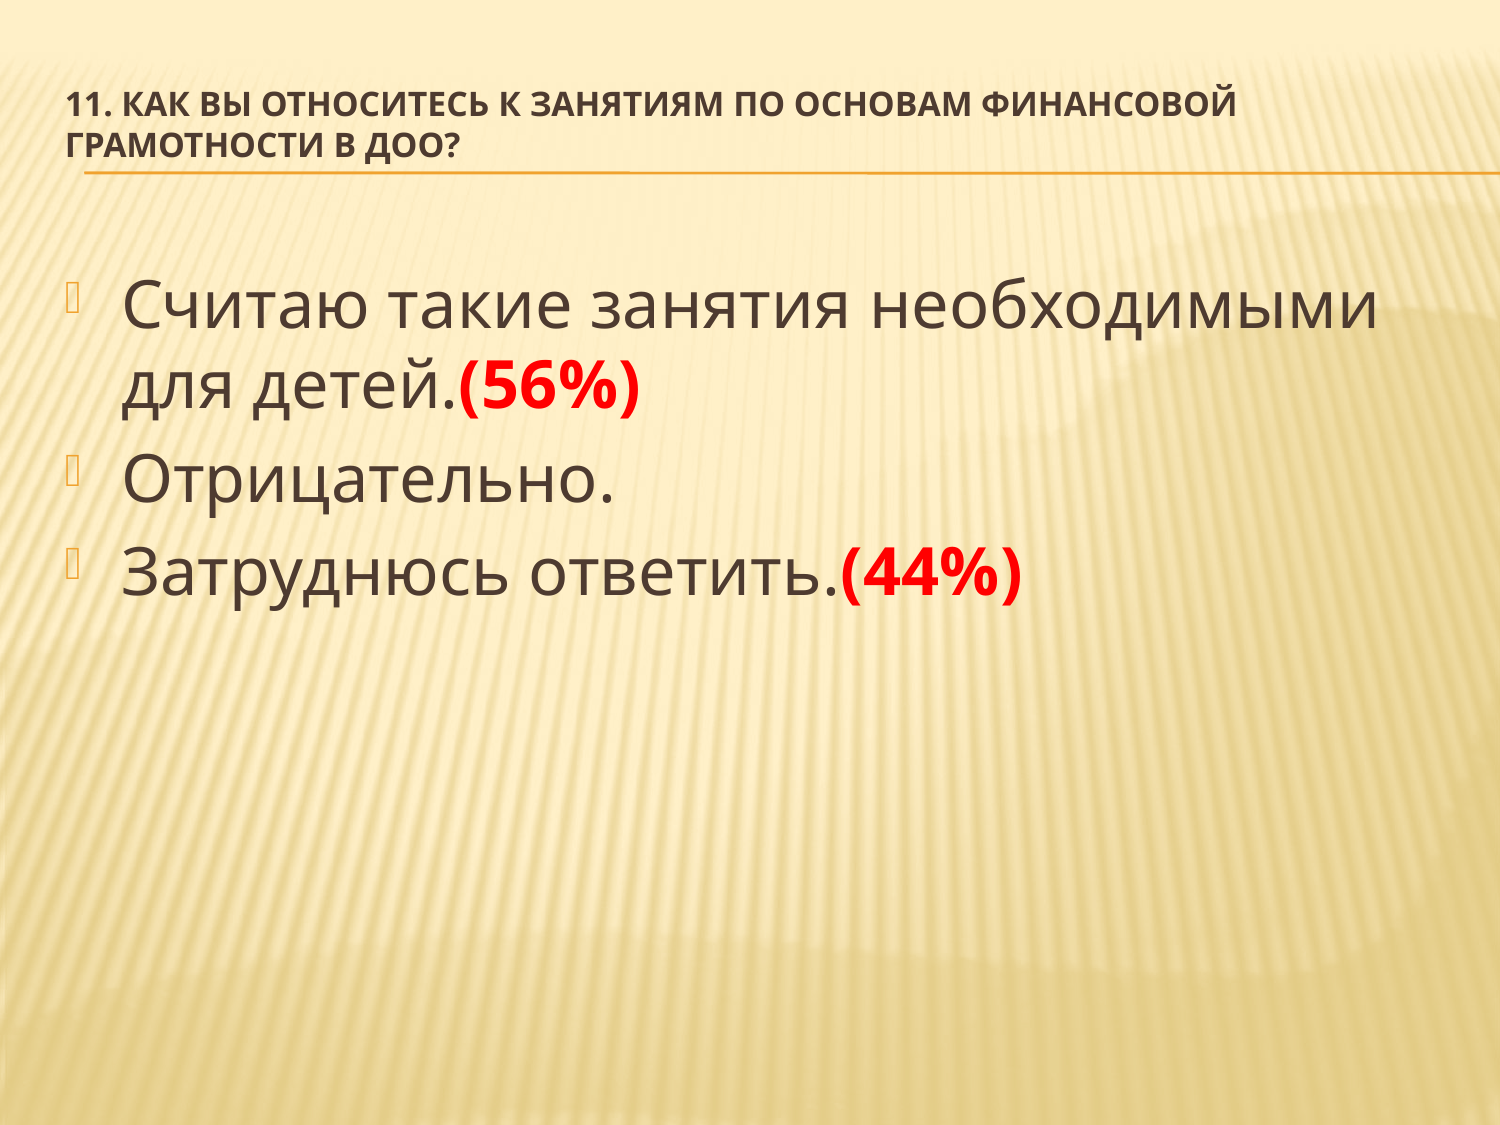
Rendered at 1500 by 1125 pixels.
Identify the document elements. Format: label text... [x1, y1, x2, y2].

list Считаю такие занятия необходимыми для детей.(56%) Отрицательно. Затруднюсь ответить.(44%) [50, 254, 1475, 998]
title 11. Как Вы относитесь к занятиям по основам финансовой грамотности в ДОО? [50, 75, 1475, 213]
